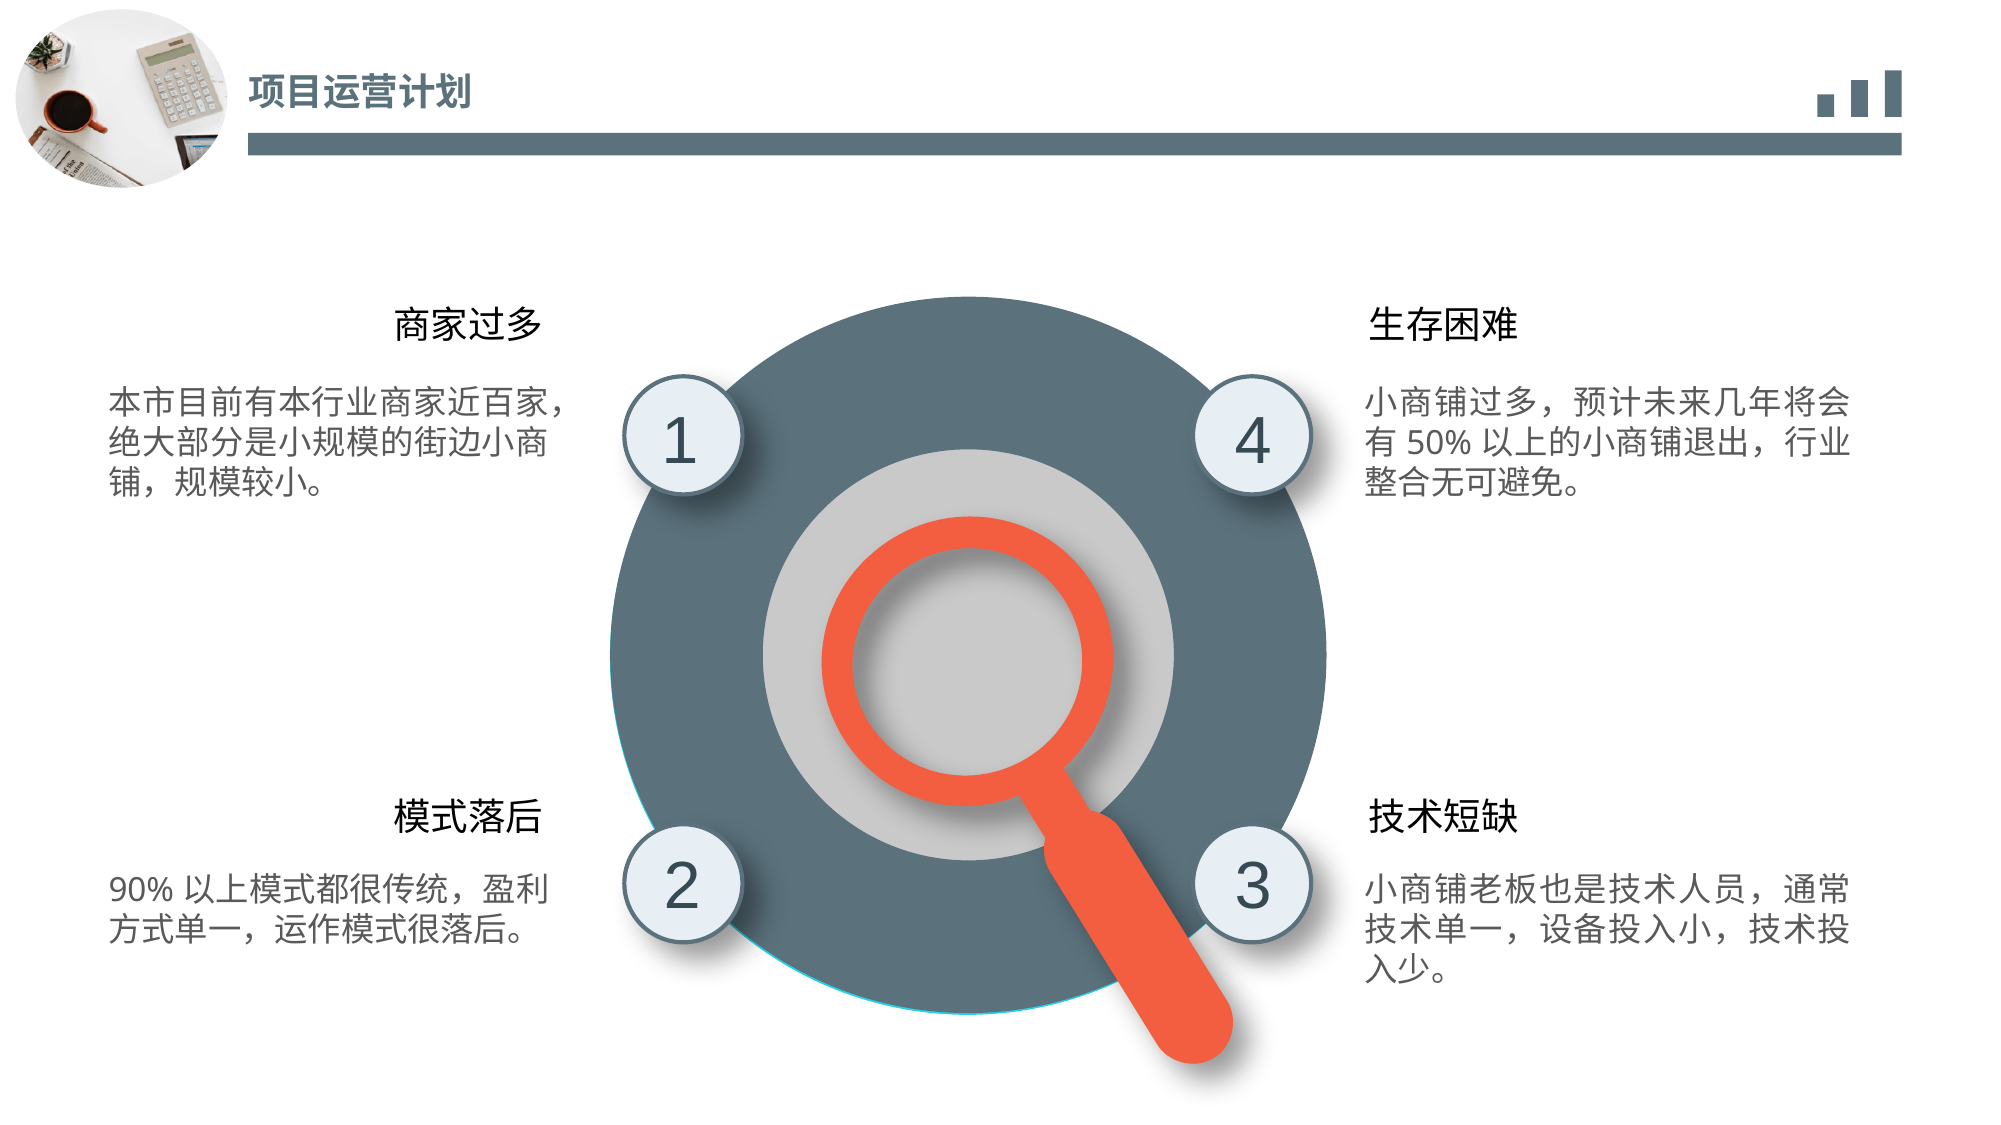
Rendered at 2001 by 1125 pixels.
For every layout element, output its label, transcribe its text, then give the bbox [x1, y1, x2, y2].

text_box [1192, 824, 1312, 943]
text_box 模式落后 [378, 785, 561, 847]
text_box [624, 376, 743, 495]
text_box 项目运营计划 [233, 60, 489, 121]
text_box 90%以上模式都很传统，盈利方式单一，运作模式很落后。 [93, 861, 565, 956]
text_box [247, 132, 1903, 156]
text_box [624, 824, 743, 943]
text_box 生存困难 [1353, 293, 1536, 355]
text_box 商家过多 [378, 293, 561, 355]
text_box [1134, 1010, 1235, 1065]
text_box 本市目前有本行业商家近百家，绝大部分是小规模的街边小商铺，规模较小。 [93, 373, 565, 509]
text_box 技术短缺 [1353, 785, 1536, 847]
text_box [1192, 376, 1312, 495]
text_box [614, 301, 1322, 1010]
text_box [1817, 70, 1902, 117]
text_box 小商铺老板也是技术人员，通常技术单一，设备投入小，技术投入少。 [1349, 861, 1867, 996]
text_box [14, 8, 229, 189]
text_box 小商铺过多，预计未来几年将会有50%以上的小商铺退出，行业整合无可避免。 [1349, 373, 1867, 509]
